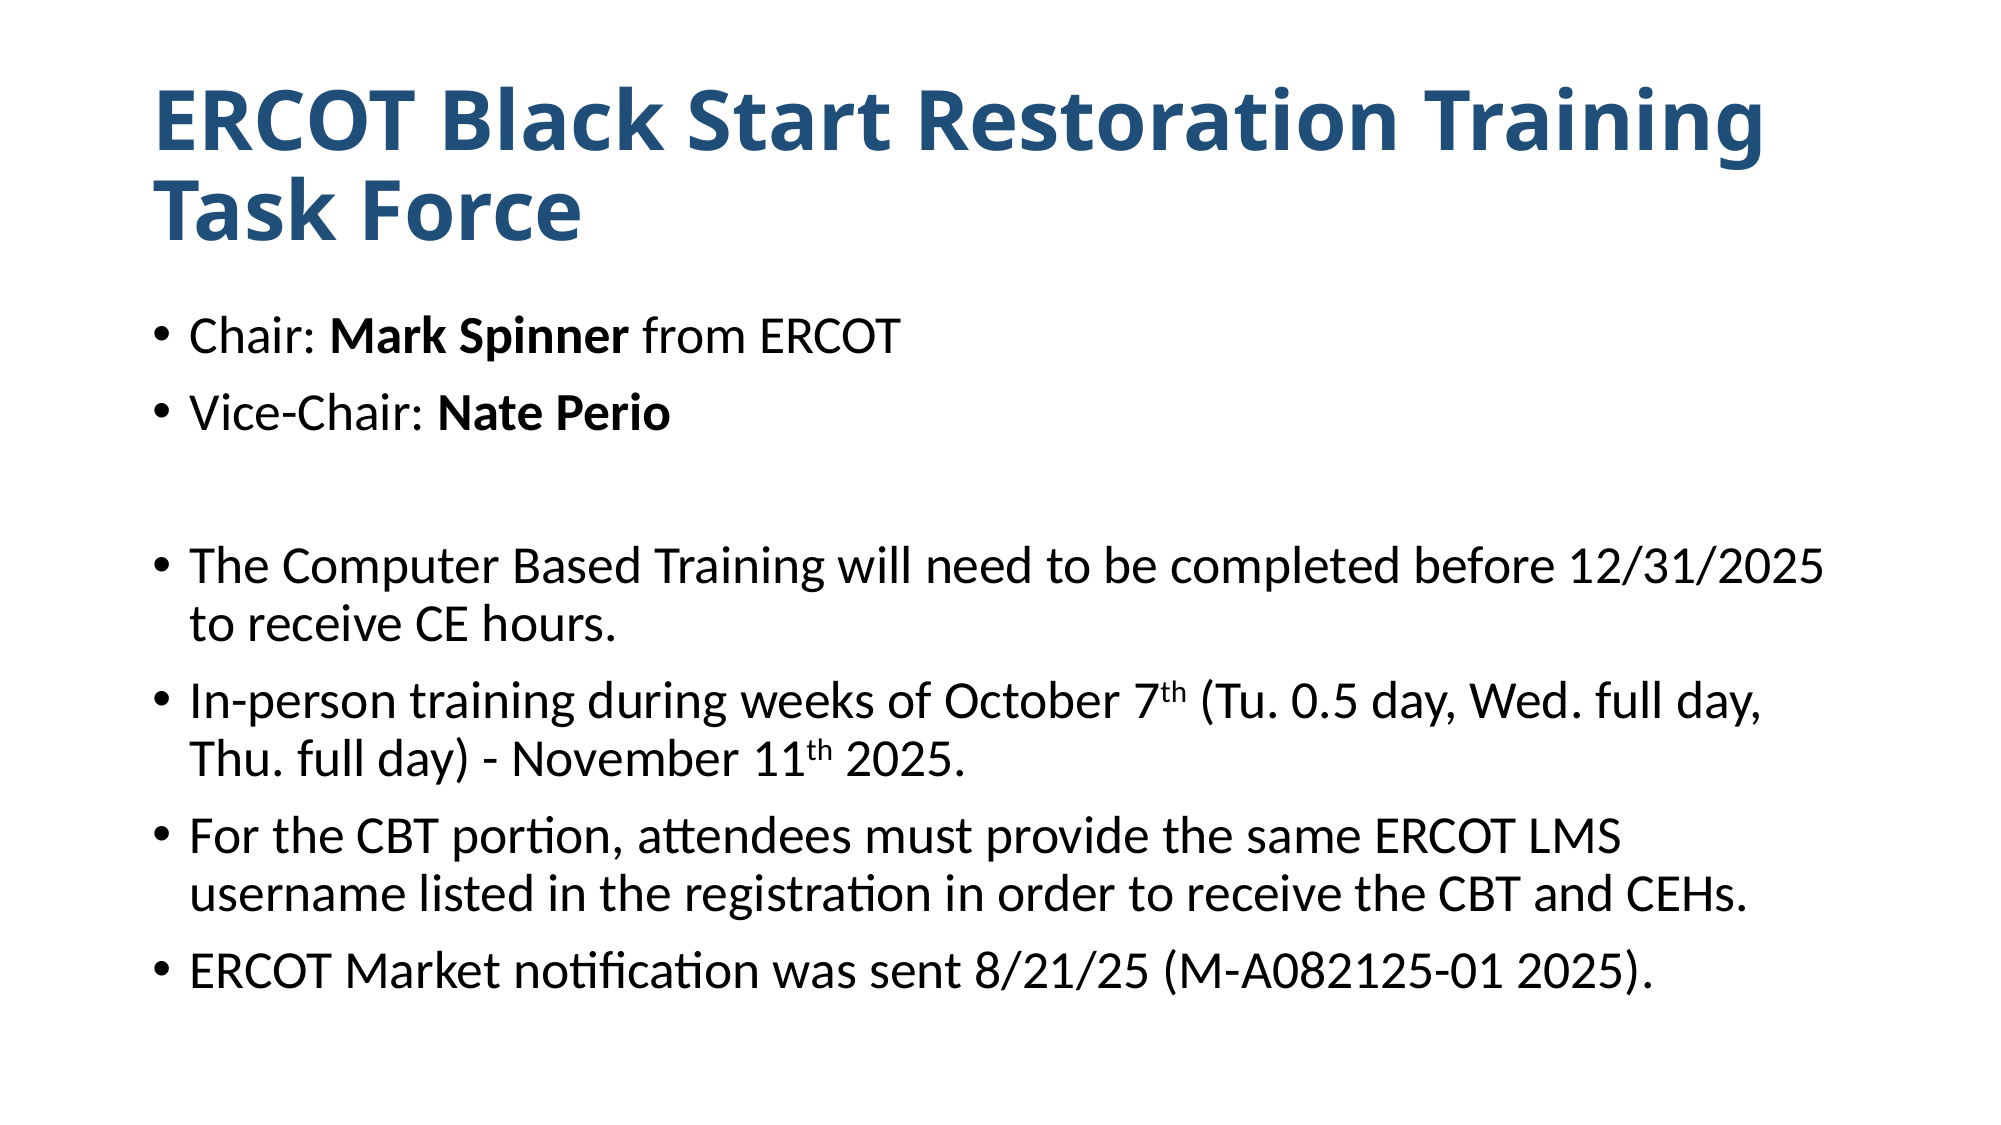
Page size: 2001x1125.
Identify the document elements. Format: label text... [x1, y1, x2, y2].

list Chair: Mark Spinner from ERCOT Vice-Chair: Nate Perio The Computer Based Training will need to be completed before 12/31/2025 to receive CE hours. In-person training during weeks of October 7th (Tu. 0.5 day, Wed. full day, Thu. full day) - November 11th 2025. For the CBT portion, attendees must provide the same ERCOT LMS username listed in the registration in order to receive the CBT and CEHs. ERCOT Market notification was sent 8/21/25 (M-A082125-01 2025). [137, 299, 1863, 1014]
title ERCOT Black Start Restoration Training Task Force [137, 59, 1863, 278]
